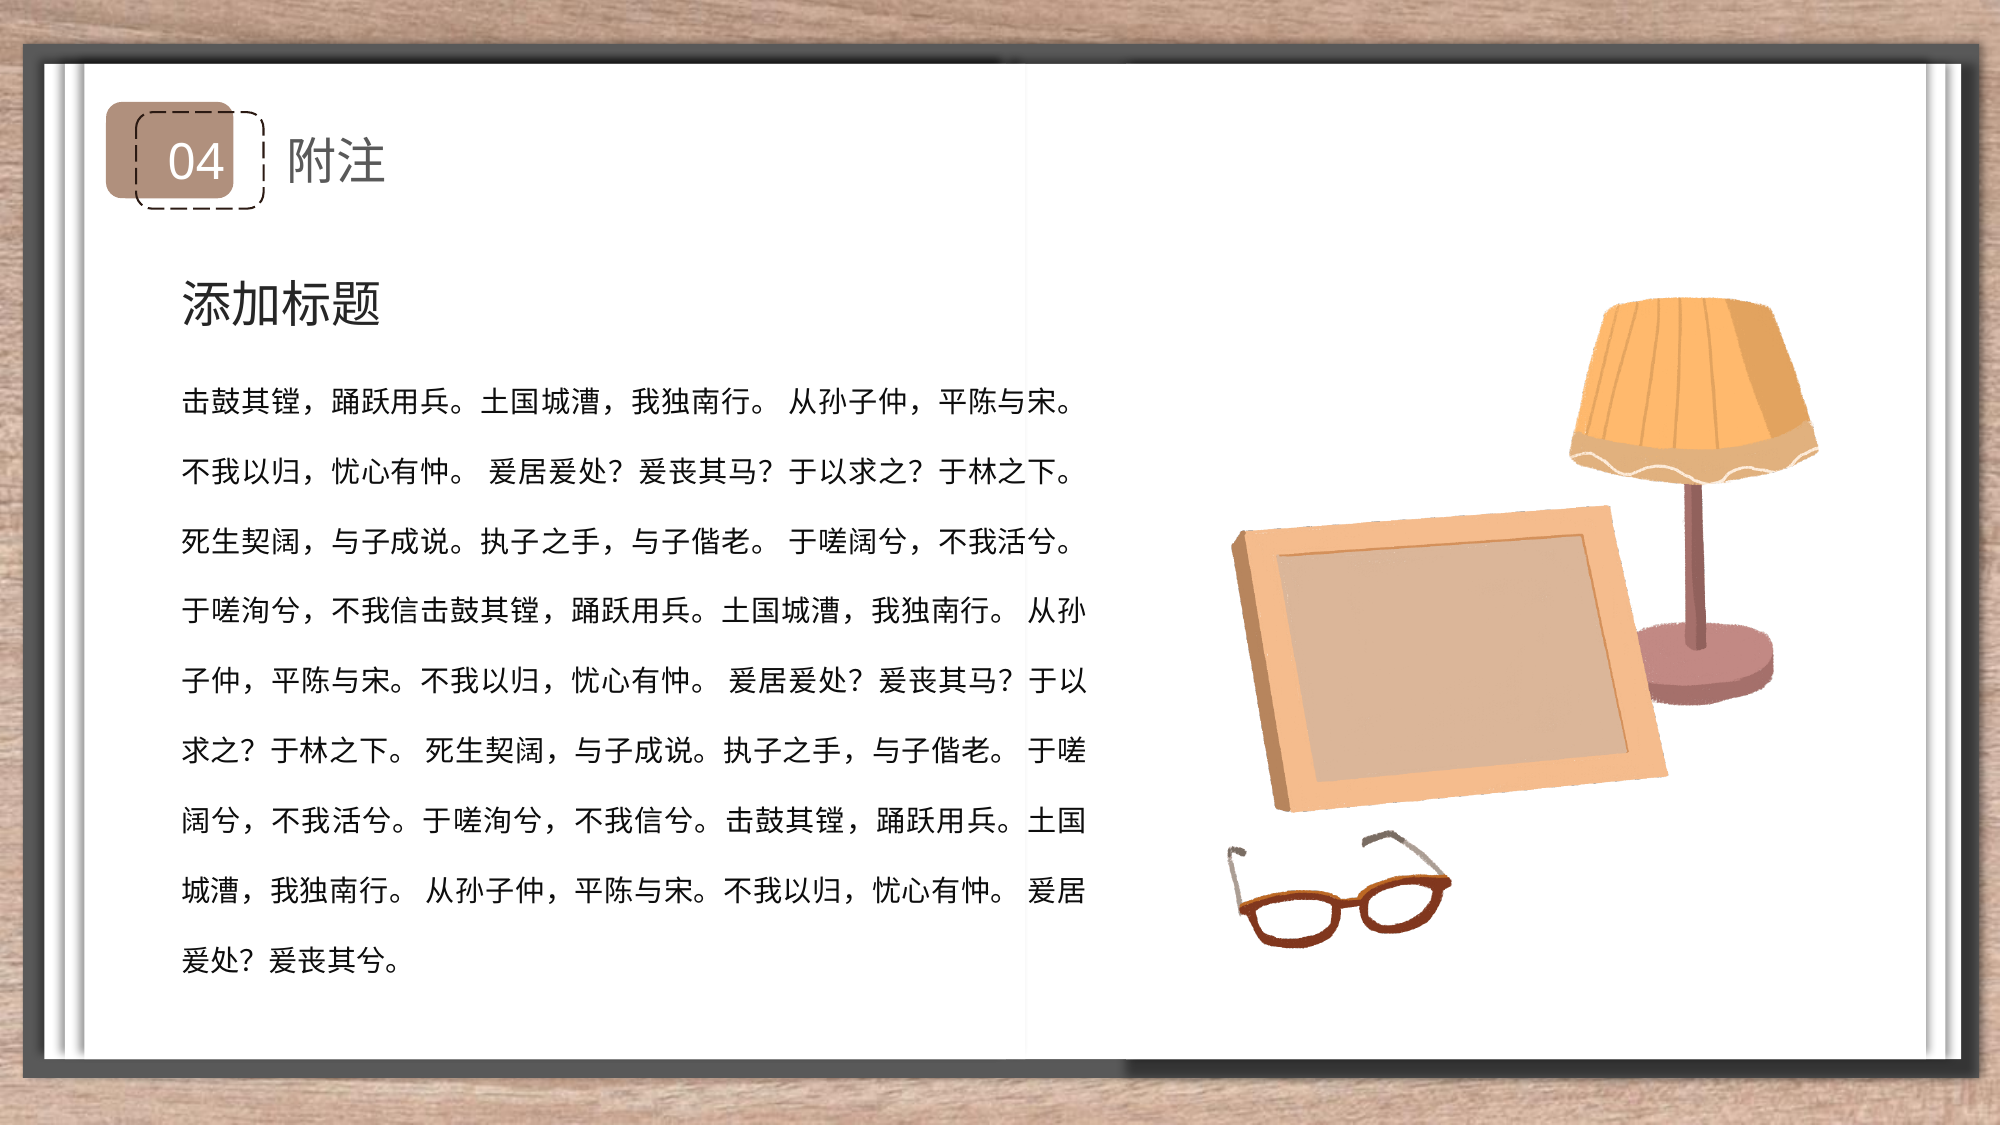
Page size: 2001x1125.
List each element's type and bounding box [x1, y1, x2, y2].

text_box [44, 63, 1962, 1060]
text_box [105, 101, 264, 209]
picture [0, 0, 2000, 1125]
